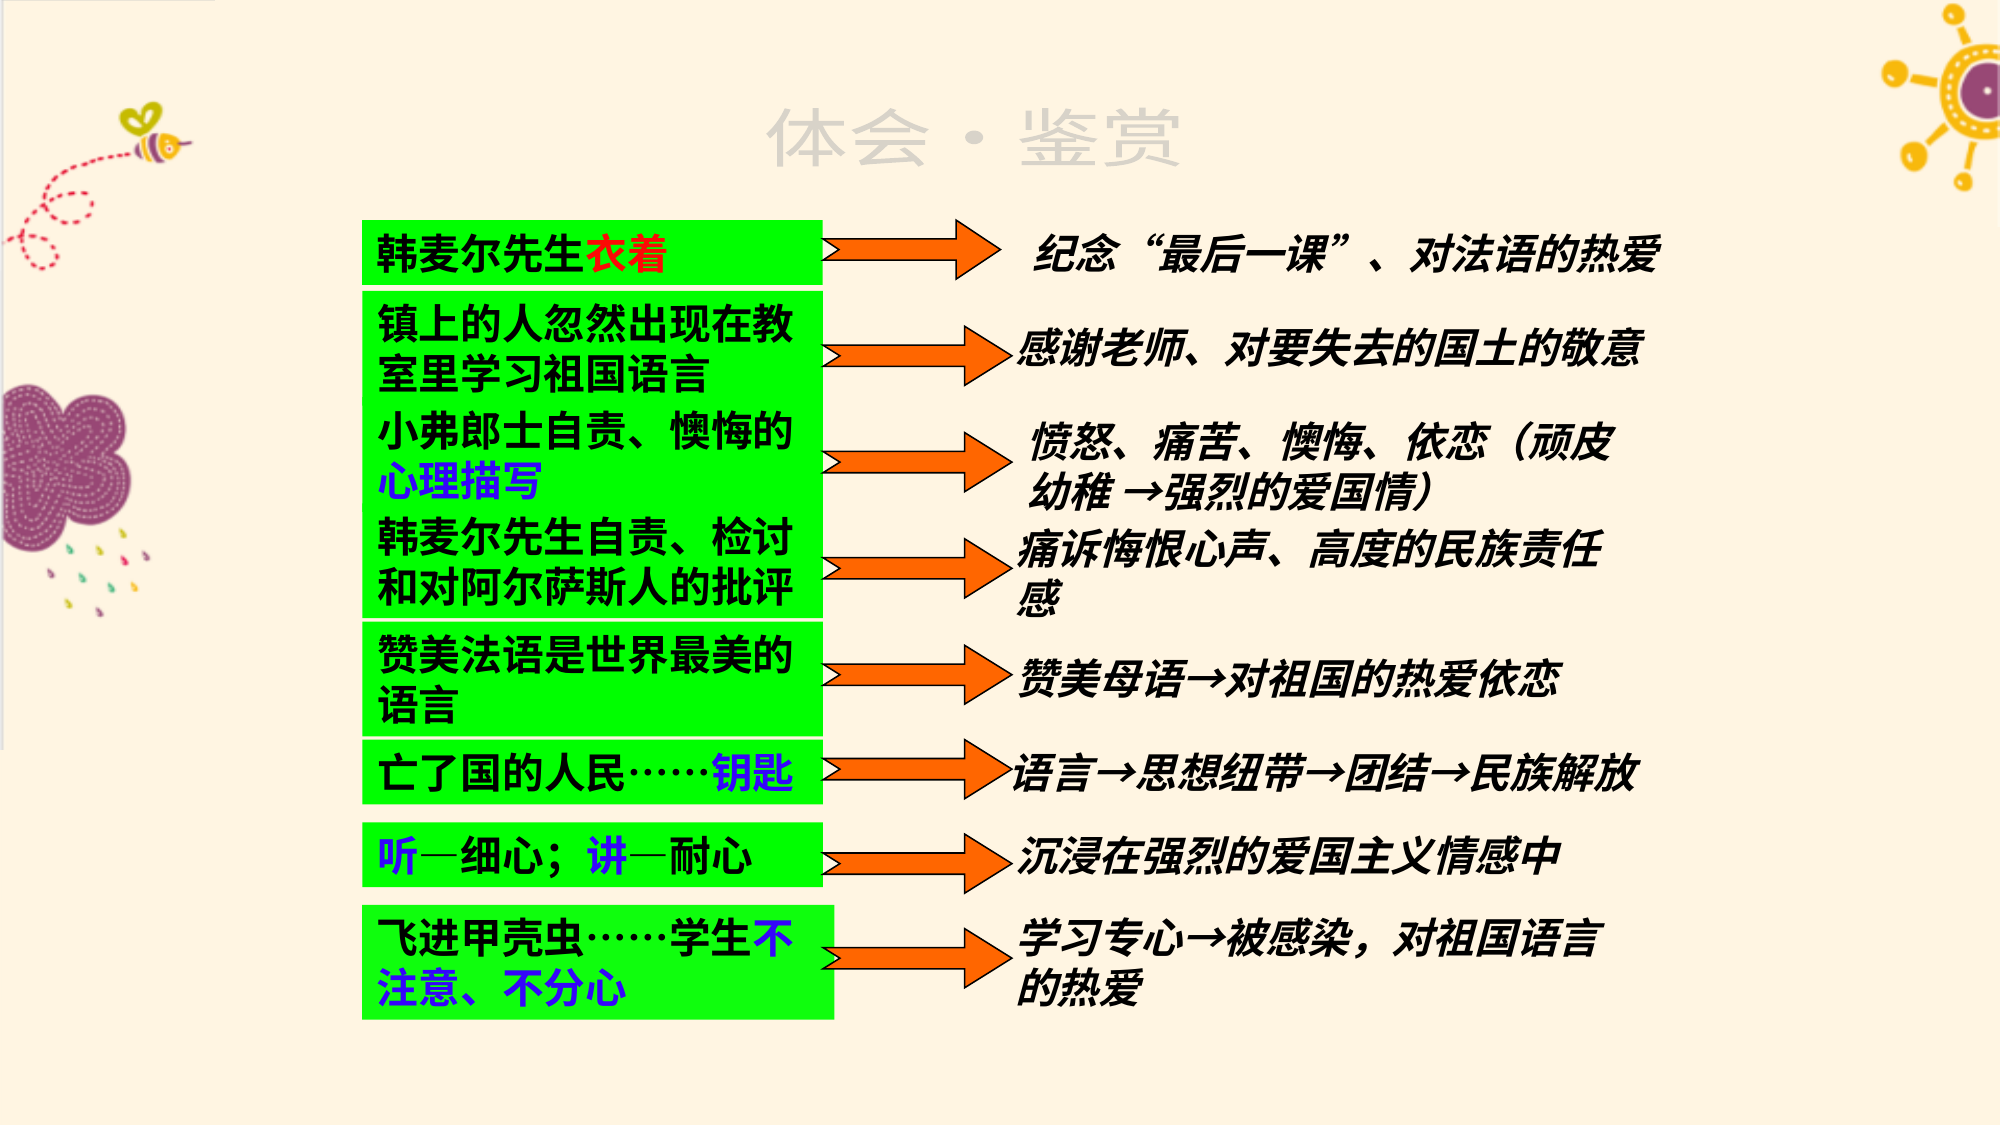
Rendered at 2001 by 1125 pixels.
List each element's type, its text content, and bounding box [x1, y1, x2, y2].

text_box 镇上的人忽然出现在教室里学习祖国语言 [362, 290, 823, 406]
text_box [822, 220, 1001, 280]
text_box [822, 538, 1000, 598]
text_box [822, 645, 1000, 705]
text_box 听—细心；讲—耐心 [362, 822, 823, 888]
text_box [822, 834, 1000, 894]
text_box 沉浸在强烈的爱国主义情感中 [1000, 822, 1603, 888]
text_box 愤怒、痛苦、懊悔、依恋（顽皮幼稚 →强烈的爱国情） [1011, 408, 1656, 515]
text_box 学习专心→被感染，对祖国语言的热爱 [1000, 904, 1656, 1020]
text_box 语言→思想纽带→团结→民族解放 [994, 739, 1656, 805]
text_box [822, 739, 994, 799]
text_box 痛诉悔恨心声、高度的民族责任感 [1000, 515, 1656, 631]
text_box [822, 928, 1000, 988]
text_box [822, 326, 1000, 386]
text_box 纪念“最后一课”、对法语的热爱 [1017, 220, 1750, 285]
text_box 赞美母语→对祖国的热爱依恋 [1000, 645, 1592, 711]
text_box [822, 432, 1011, 492]
text_box 飞进甲壳虫……学生不注意、不分心 [362, 904, 835, 1020]
text_box 小弗郎士自责、懊悔的心理描写 [362, 406, 823, 503]
text_box 感谢老师、对要失去的国土的敬意 [1000, 314, 1698, 380]
text_box 赞美法语是世界最美的语言 [362, 621, 823, 737]
text_box 亡了国的人民……钥匙 [362, 739, 823, 805]
text_box 韩麦尔先生自责、检讨和对阿尔萨斯人的批评 [362, 503, 823, 619]
text_box 韩麦尔先生衣着 [362, 220, 823, 285]
picture [0, 0, 2000, 1125]
